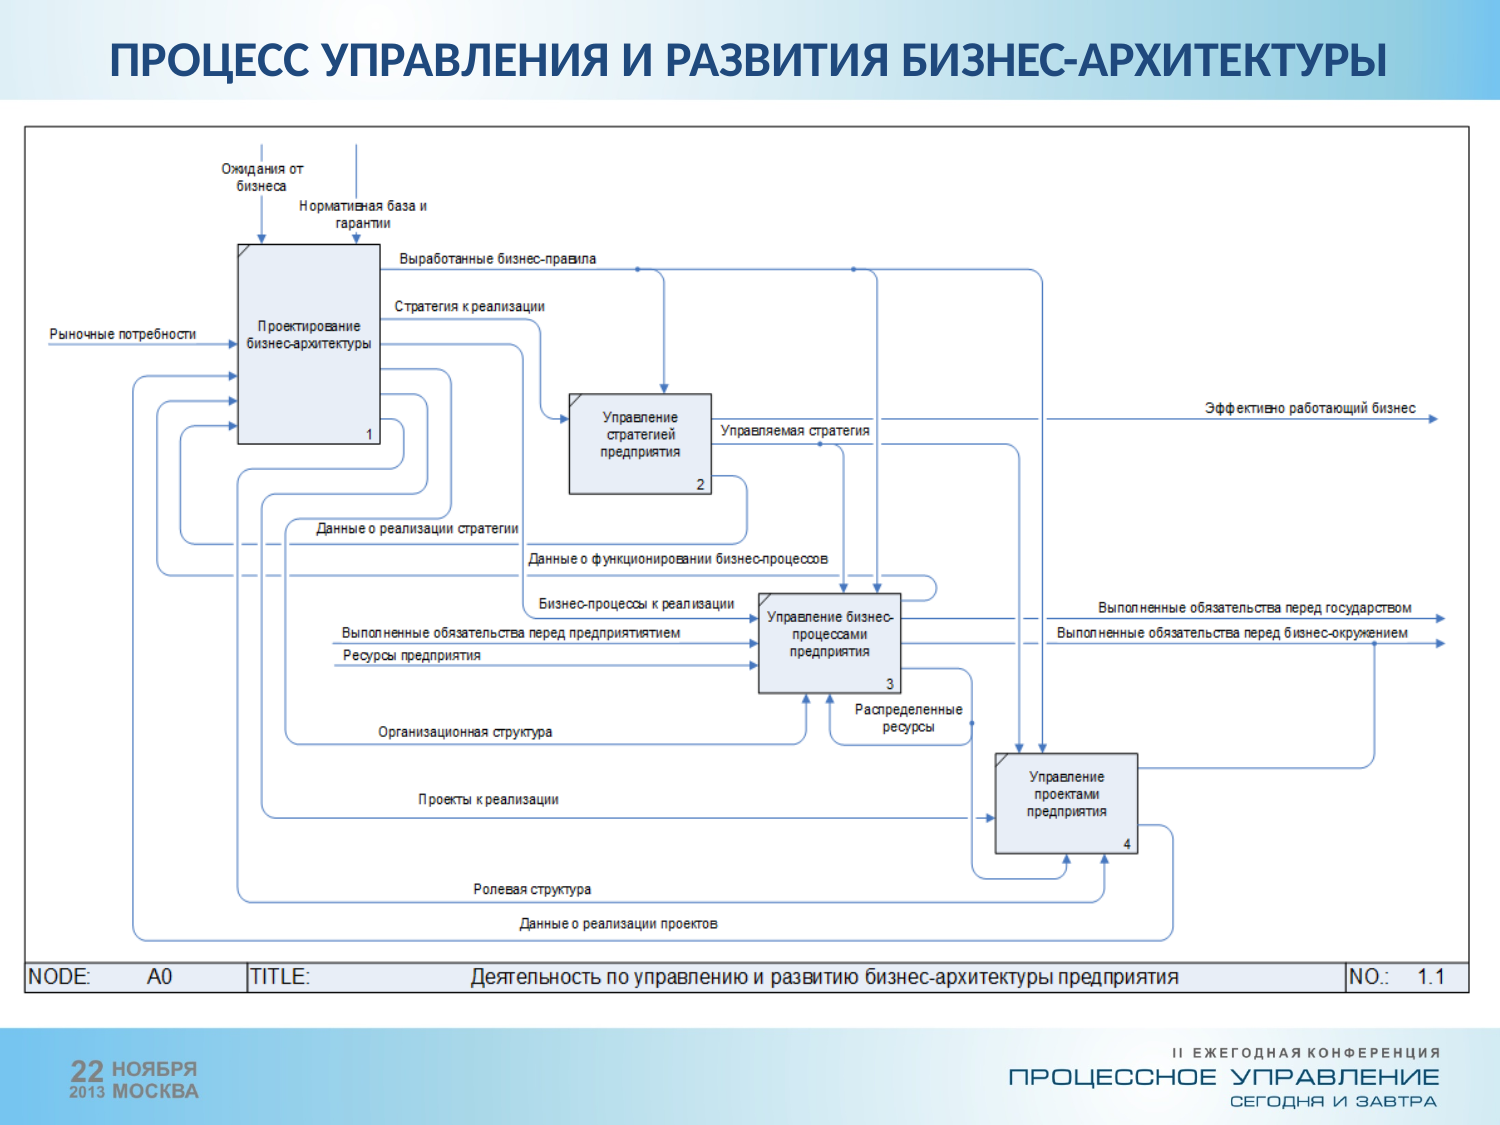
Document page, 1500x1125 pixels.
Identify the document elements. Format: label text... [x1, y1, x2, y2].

picture [0, 0, 1500, 1125]
list ПРОЦЕСС УПРАВЛЕНИЯ И РАЗВИТИЯ БИЗНЕС-АРХИТЕКТУРЫ [29, 19, 1471, 107]
